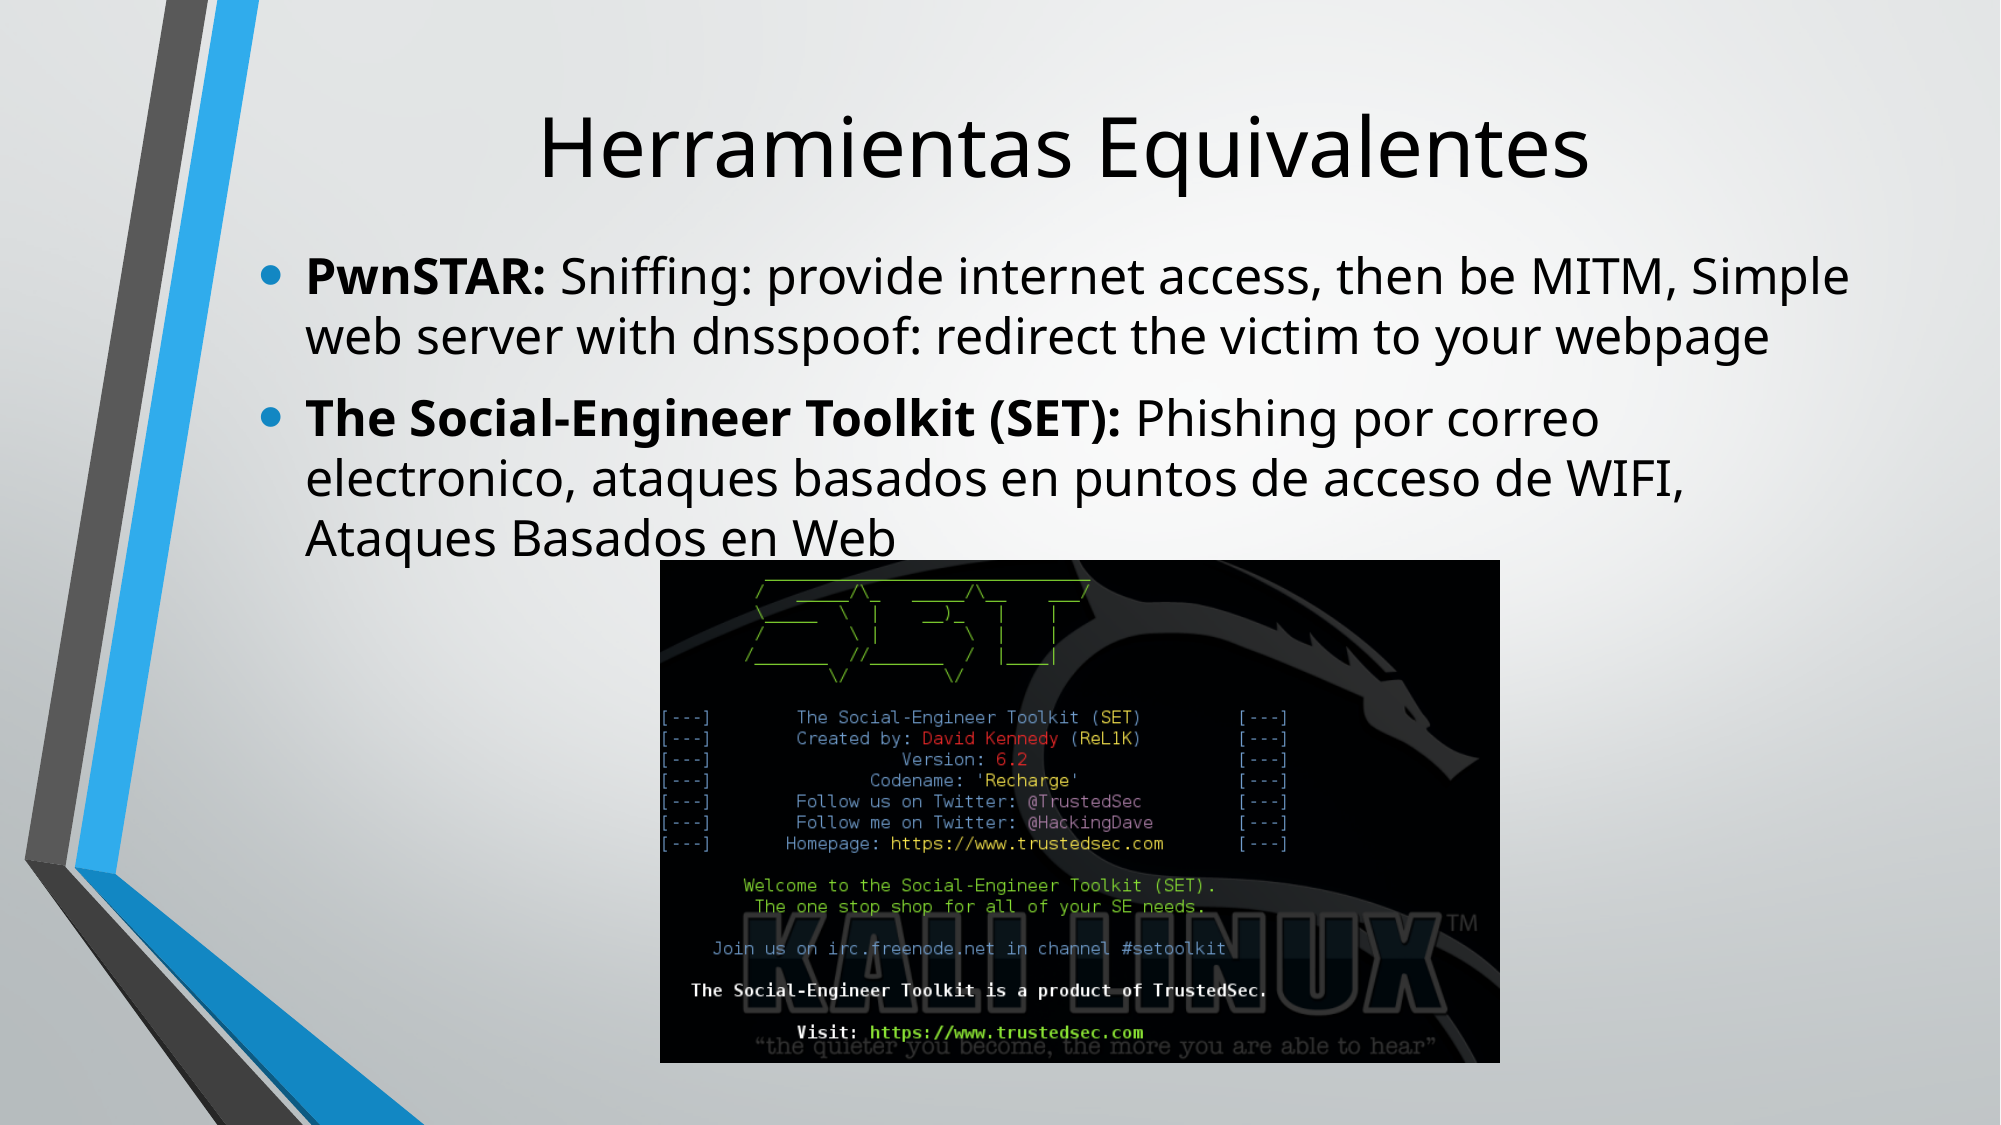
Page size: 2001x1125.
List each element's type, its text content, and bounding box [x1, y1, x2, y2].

list PwnSTAR: Sniffing: provide internet access, then be MITM, Simple web server with dnsspoof: redirect the victim to your webpage The Social-Engineer Toolkit (SET): Phishing por correo electronico, ataques basados en puntos de acceso de WIFI, Ataques Basados en Web [243, 272, 1887, 786]
picture [660, 560, 1501, 1064]
title Herramientas Equivalentes [243, 0, 1887, 272]
